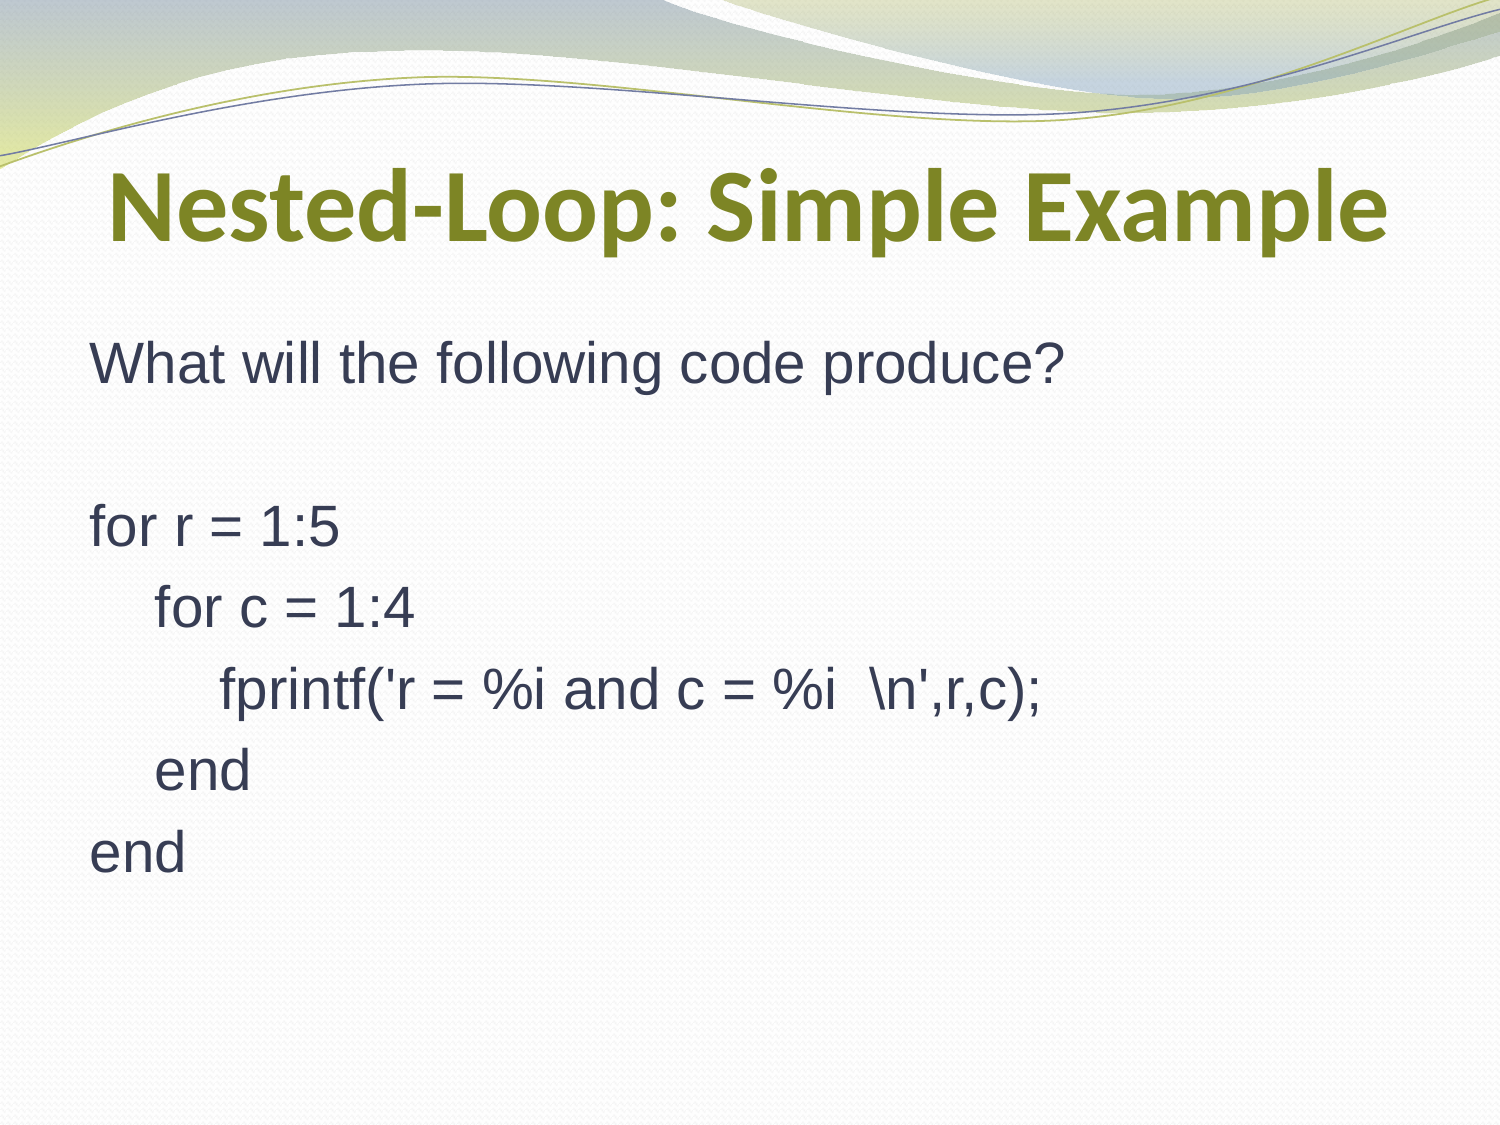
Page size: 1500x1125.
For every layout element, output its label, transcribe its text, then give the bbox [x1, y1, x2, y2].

list What will the following code produce? for r = 1:5 for c = 1:4 fprintf('r = %i and c = %i \n',r,c); end end [75, 317, 1425, 1038]
title Nested-Loop: Simple Example [75, 75, 1425, 263]
